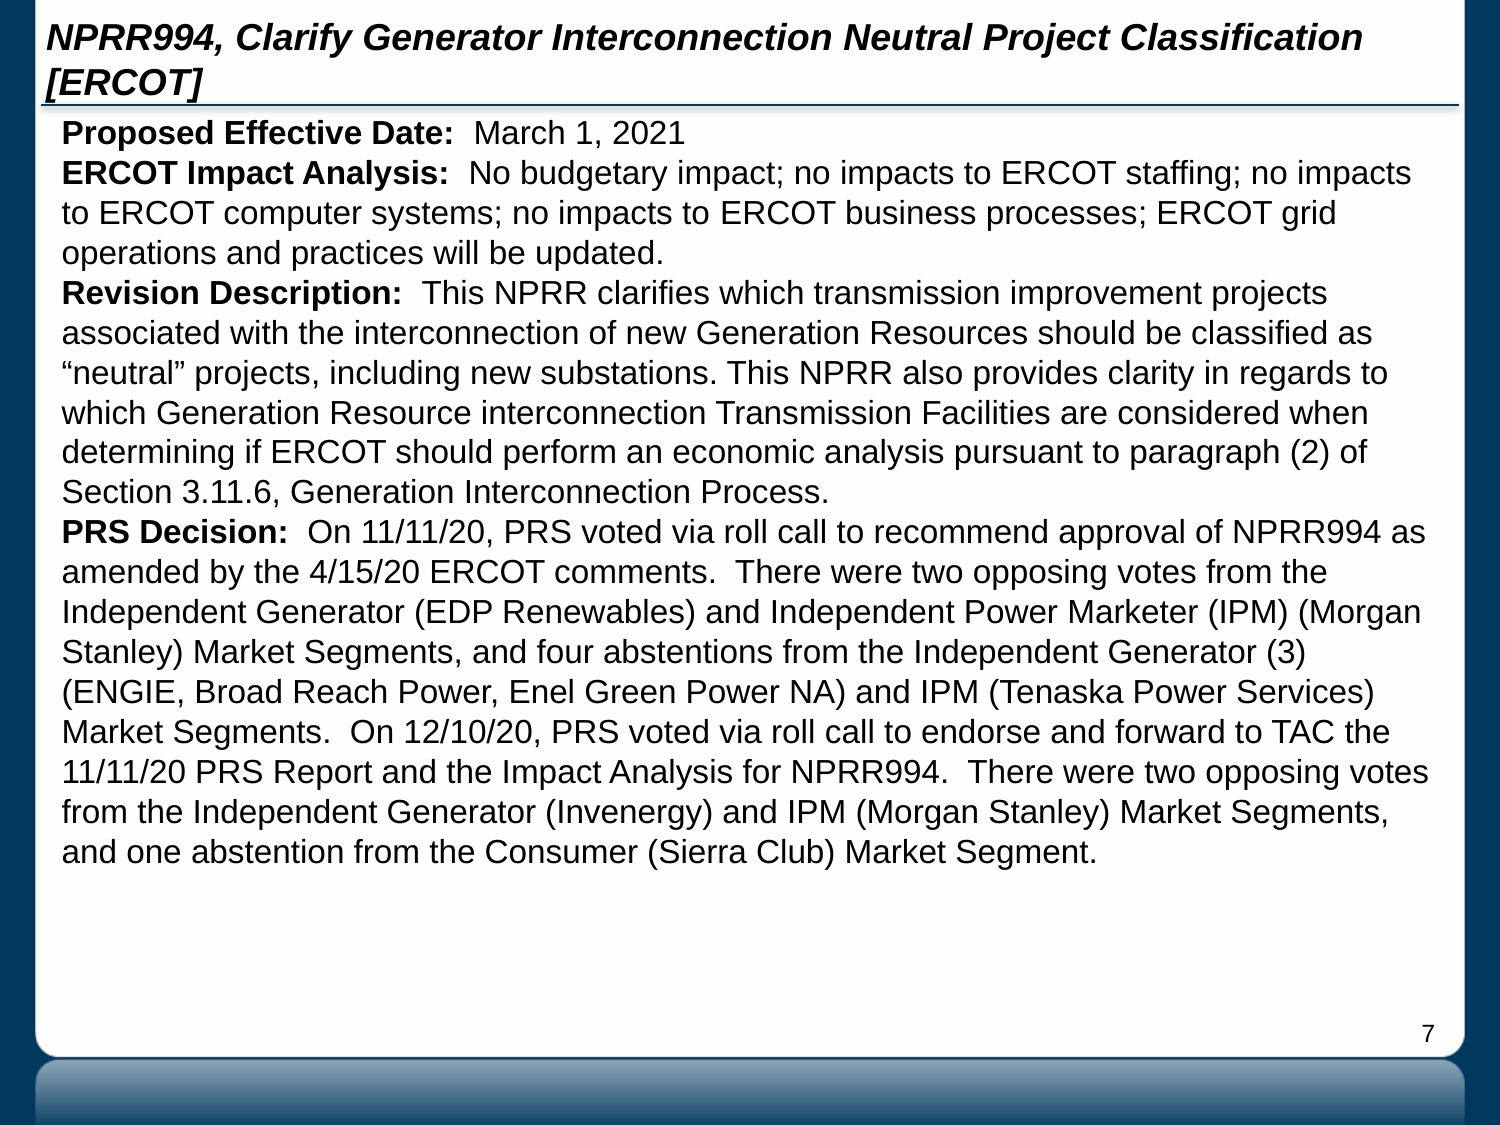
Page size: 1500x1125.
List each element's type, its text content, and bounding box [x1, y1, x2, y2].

picture [35, 0, 1465, 1125]
text_box Proposed Effective Date: March 1, 2021 ERCOT Impact Analysis: No budgetary impact; no impacts to ERCOT staffing; no impacts to ERCOT computer systems; no impacts to ERCOT business processes; ERCOT grid operations and practices will be updated. Revision Description: This NPRR clarifies which transmission improvement projects associated with the interconnection of new Generation Resources should be classified as “neutral” projects, including new substations. This NPRR also provides clarity in regards to which Generation Resource interconnection Transmission Facilities are considered when determining if ERCOT should perform an economic analysis pursuant to paragraph (2) of Section 3.11.6, Generation Interconnection Process. PRS Decision: On 11/11/20, PRS voted via roll call to recommend approval of NPRR994 as amended by the 4/15/20 ERCOT comments. There were two opposing votes from the Independent Generator (EDP Renewables) and Independent Power Marketer (IPM) (Morgan Stanley) Market Segments, and four abstentions from the Independent Generator (3) (ENGIE, Broad Reach Power, Enel Green Power NA) and IPM (Tenaska Power Services) Market Segments. On 12/10/20, PRS voted via roll call to endorse and forward to TAC the 11/11/20 PRS Report and the Impact Analysis for NPRR994. There were two opposing votes from the Independent Generator (Invenergy) and IPM (Morgan Stanley) Market Segments, and one abstention from the Consumer (Sierra Club) Market Segment. [46, 103, 1447, 878]
title NPRR994, Clarify Generator Interconnection Neutral Project Classification [ERCOT] [31, 20, 1464, 97]
